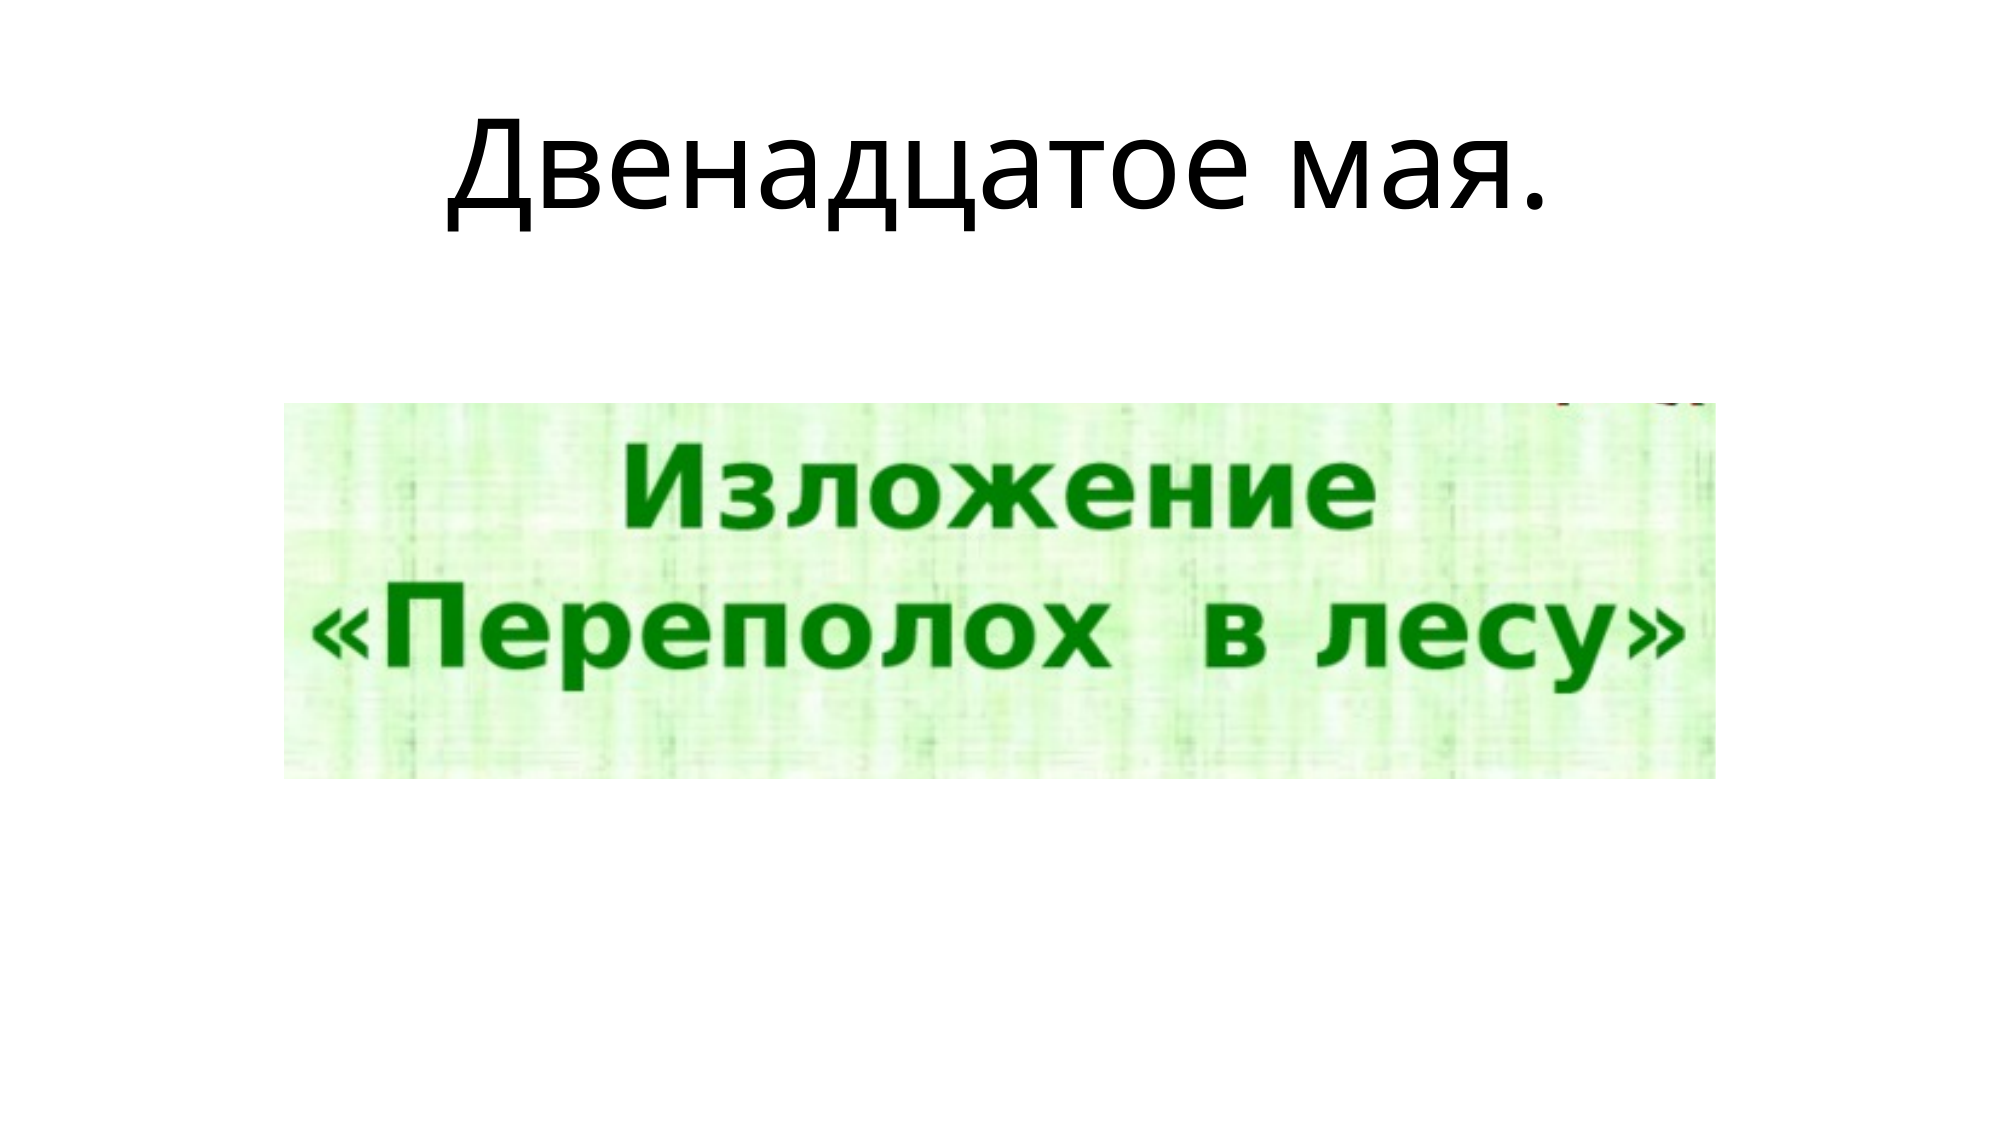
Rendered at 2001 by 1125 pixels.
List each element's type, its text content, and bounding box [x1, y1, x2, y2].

title Двенадцатое мая. [137, 59, 1863, 278]
picture [284, 403, 1716, 779]
